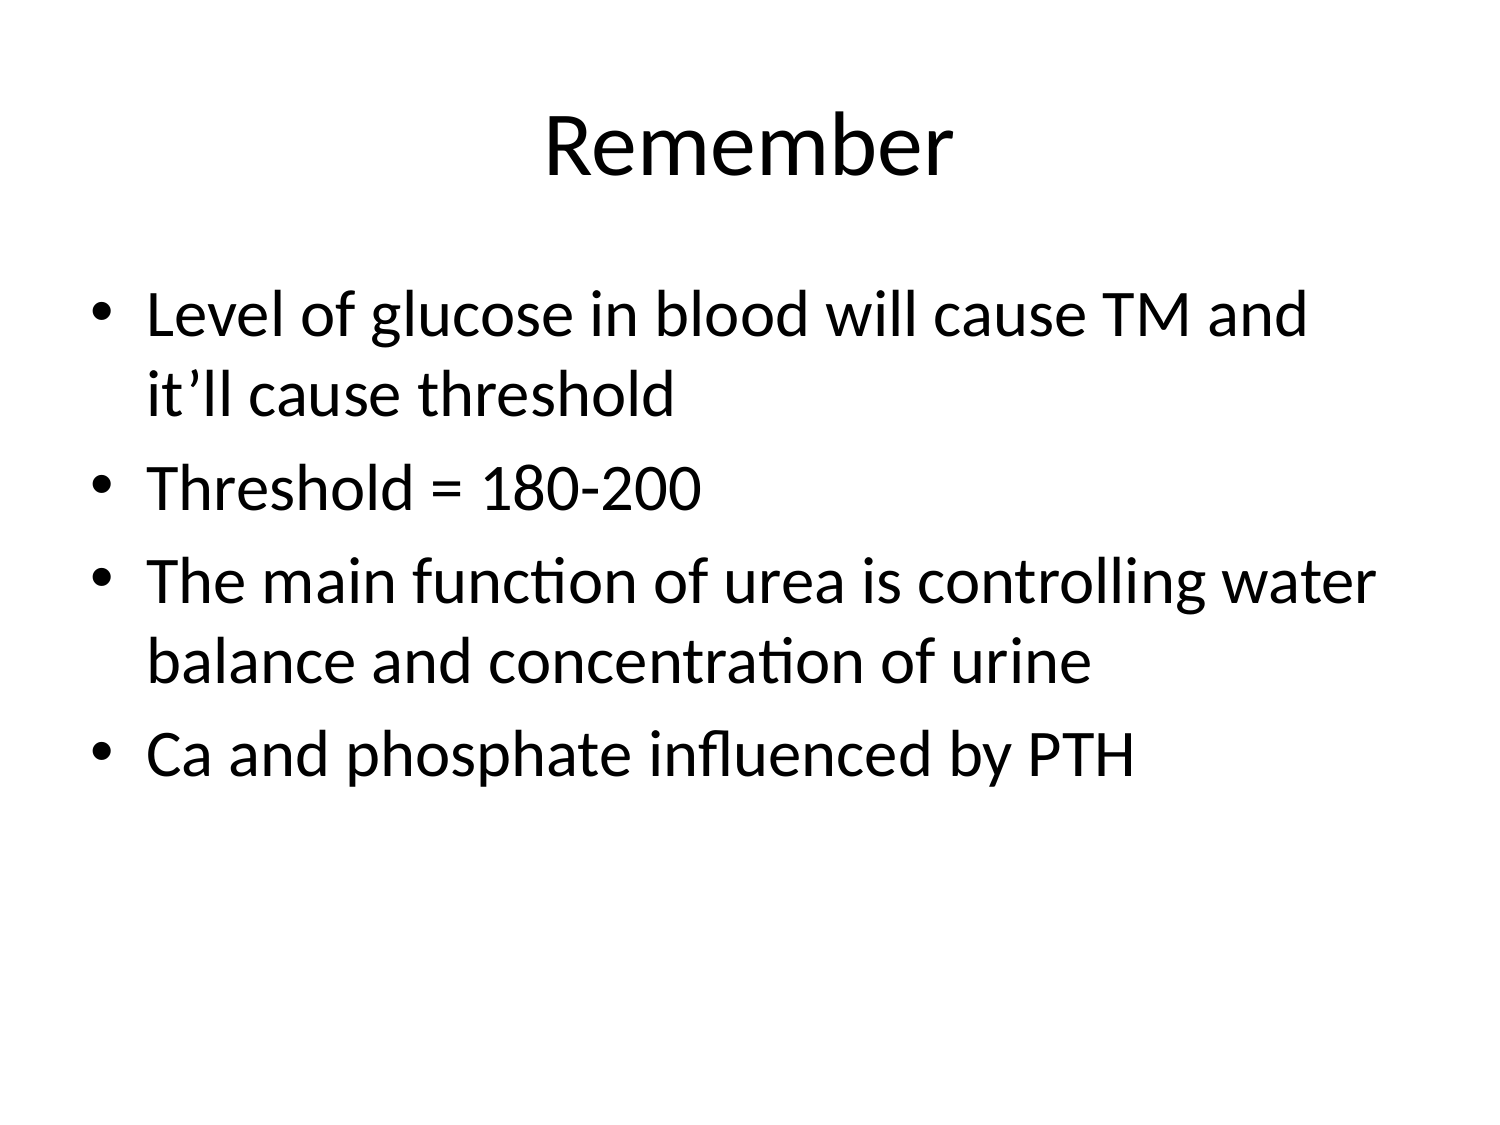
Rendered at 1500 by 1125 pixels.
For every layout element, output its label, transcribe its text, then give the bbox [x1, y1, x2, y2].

list Level of glucose in blood will cause TM and it’ll cause threshold Threshold = 180-200 The main function of urea is controlling water balance and concentration of urine Ca and phosphate influenced by PTH [75, 262, 1425, 1005]
title Remember [75, 45, 1425, 233]
